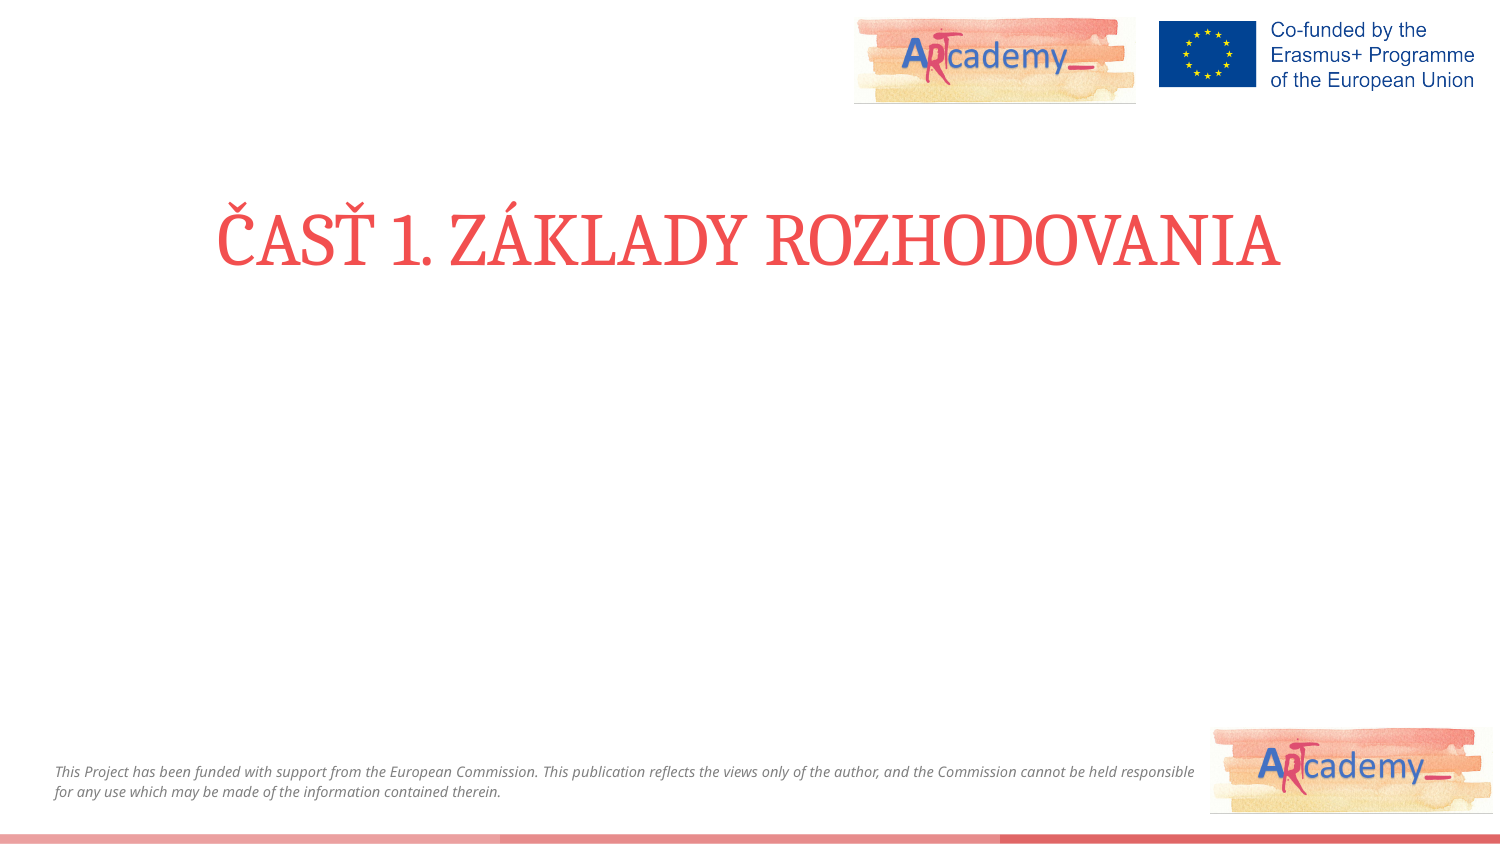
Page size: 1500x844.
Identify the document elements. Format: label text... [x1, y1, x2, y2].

picture [1158, 21, 1474, 91]
title ČASŤ 1. ZÁKLADY ROZHODOVANIA [164, 167, 1336, 296]
text_box This Project has been funded with support from the European Commission. This publication reflects the views only of the author, and the Commission cannot be held responsible for any use which may be made of the information contained therein. [39, 754, 1205, 799]
picture [1210, 709, 1493, 844]
picture [854, 0, 1137, 134]
